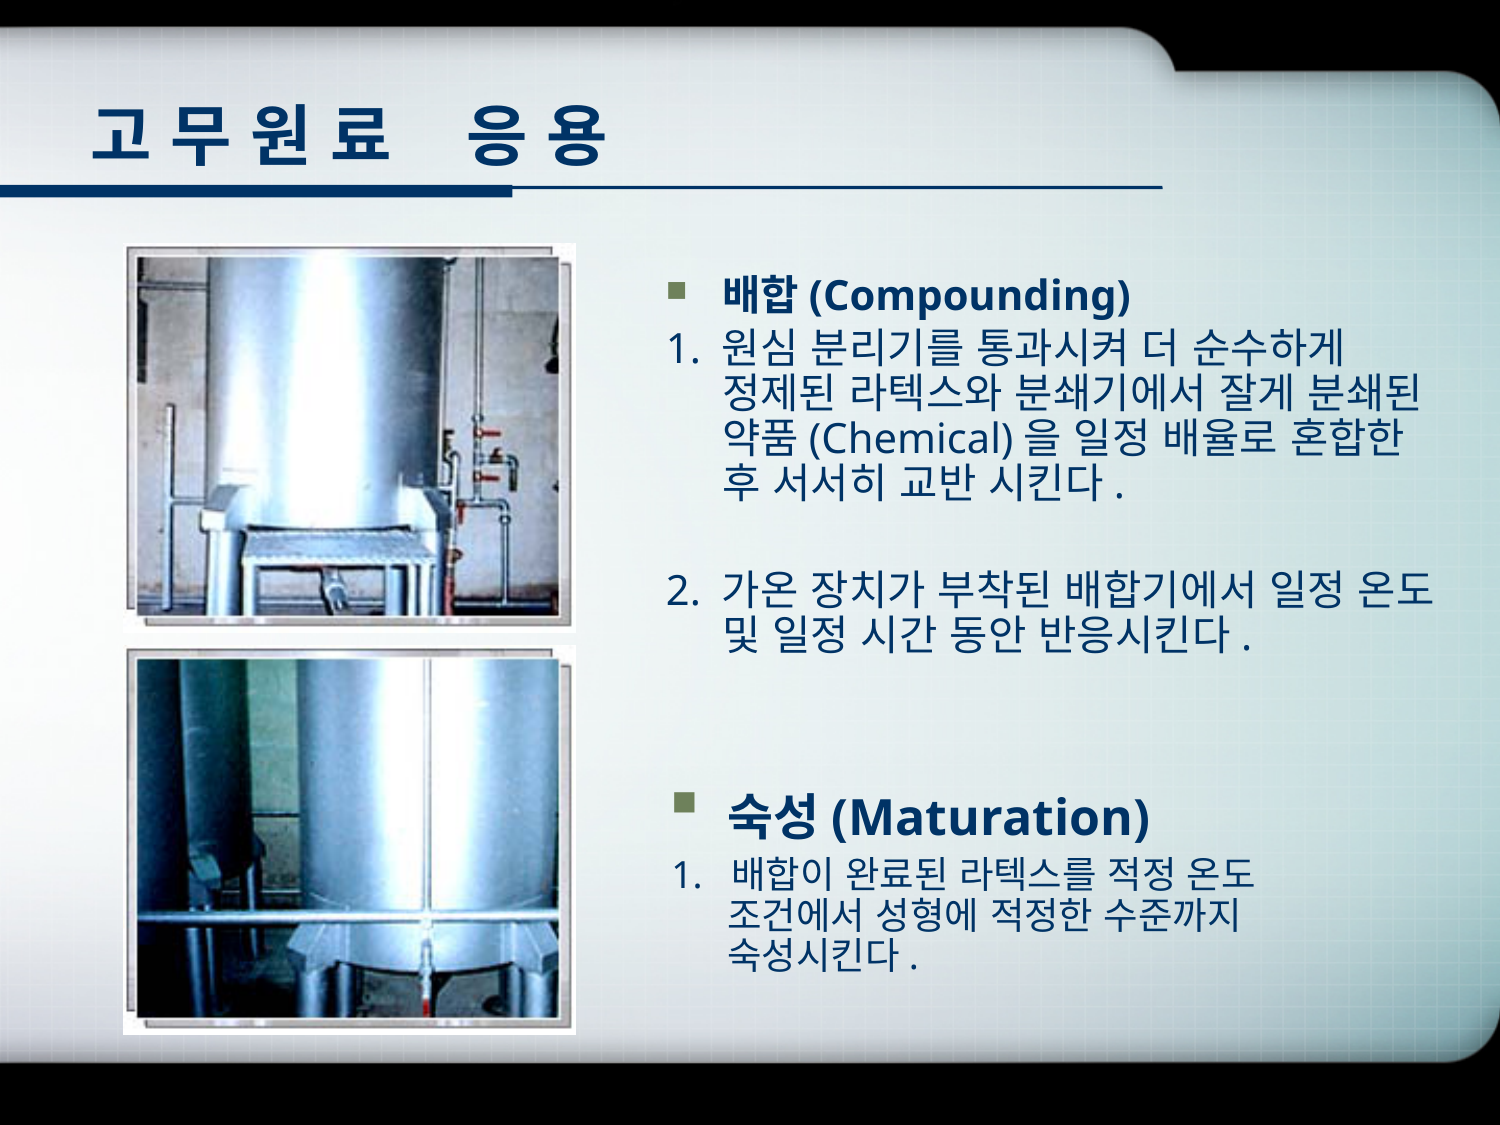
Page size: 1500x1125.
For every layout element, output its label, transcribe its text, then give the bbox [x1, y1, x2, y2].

text_box 숙성(Maturation) 1. 배합이 완료된 라텍스를 적정 온도 조건에서 성형에 적정한 수준까지 숙성시킨다. [656, 763, 1407, 986]
text_box 배합(Compounding) 1. 원심 분리기를 통과시켜 더 순수하게 정제된 라텍스와 분쇄기에서 잘게 분쇄된 약품(Chemical)을 일정 배율로 혼합한 후 서서히 교반 시킨다. 2. 가온 장치가 부착된 배합기에서 일정 온도 및 일정 시간 동안 반응시킨다. [651, 267, 1471, 667]
picture [0, 0, 1500, 1125]
title 고 무 원 료 응 용 [75, 87, 1338, 180]
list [123, 243, 577, 634]
